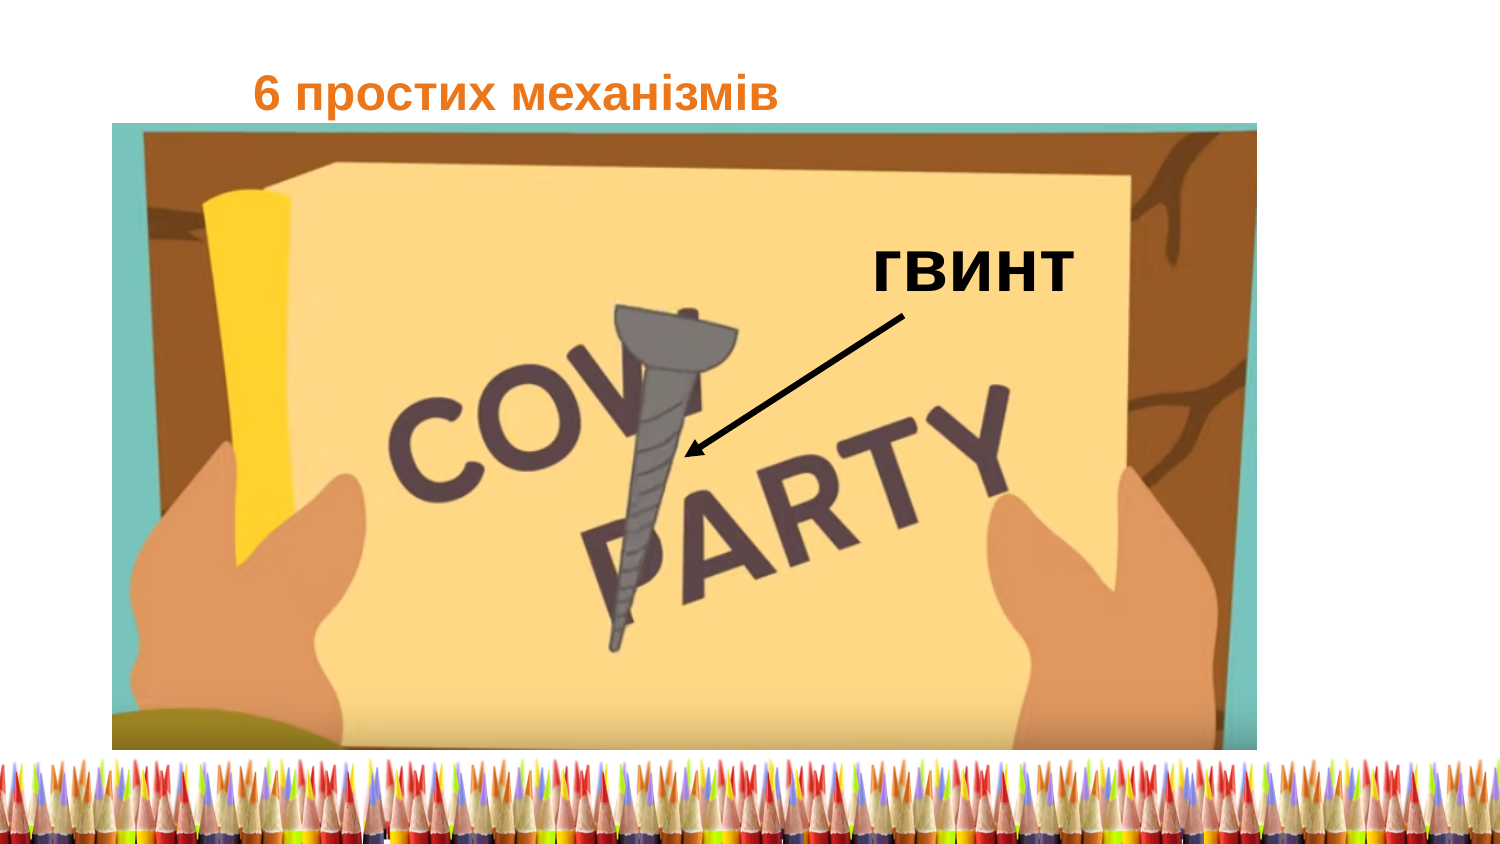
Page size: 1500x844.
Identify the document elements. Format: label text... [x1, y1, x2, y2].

picture [111, 123, 1257, 751]
picture [0, 756, 1500, 844]
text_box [683, 315, 904, 458]
text_box 6 простих механізмів [88, 43, 1081, 218]
